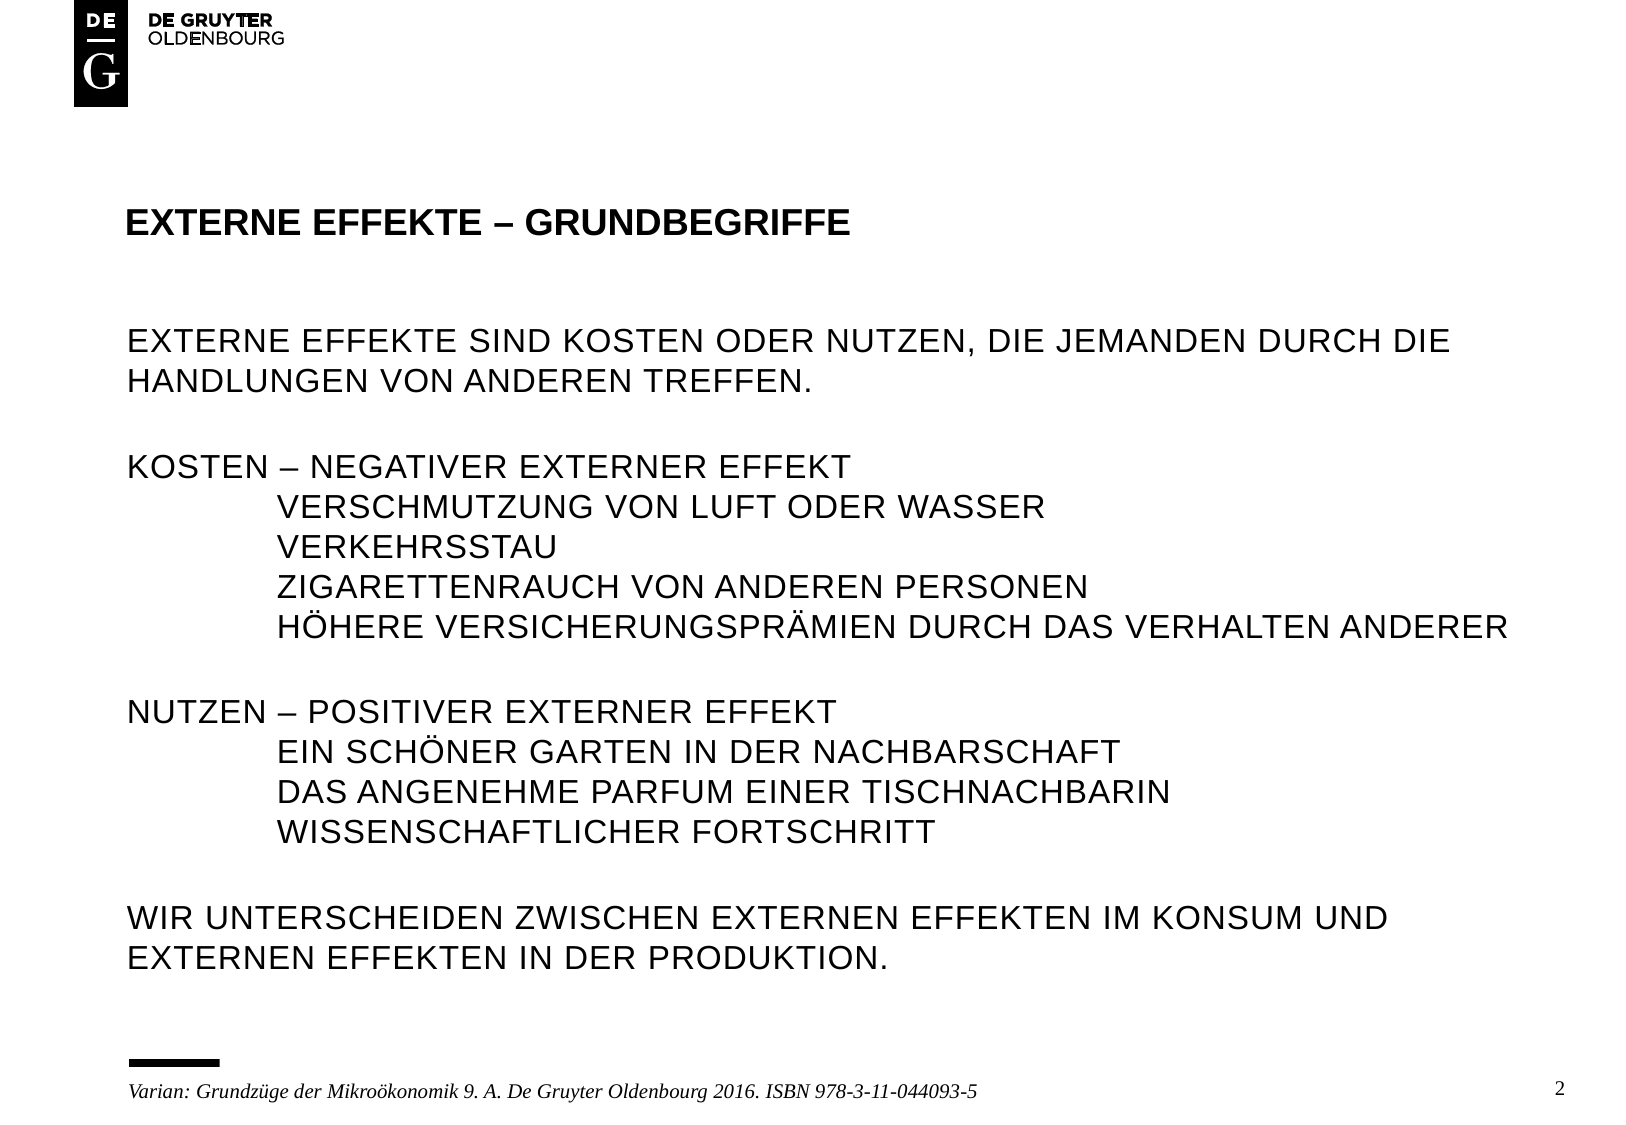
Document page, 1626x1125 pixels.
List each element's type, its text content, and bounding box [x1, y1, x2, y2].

title Externe effekte – grundbegriffe [124, 197, 1552, 259]
slide_number 2 [1554, 1074, 1614, 1104]
list externe effekte sind kosten oder nutzen, die jemanden durch die handlungen von anderen treffen. Kosten – negativer externer effekt verschmutzung von luft oder wasser Verkehrsstau zigarettenrauch von anderen personen höhere versicherungsprämien durch das verhalten anderer Nutzen – positiver externer effekt ein schöner garten in der nachbarschaft das ANGENEHME PARFUM EINER TISCHNACHBARIN WISSENSCHAFTLICHER FORTSCHRITT WIR UNTERSCHEIDEN ZWISCHEN EXTERNEN EFFEKTEN IM KONSUM UND EXTERNEN EFFEKTEN IN DER PRODUKTION. [126, 319, 1554, 1005]
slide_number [128, 1077, 1539, 1108]
